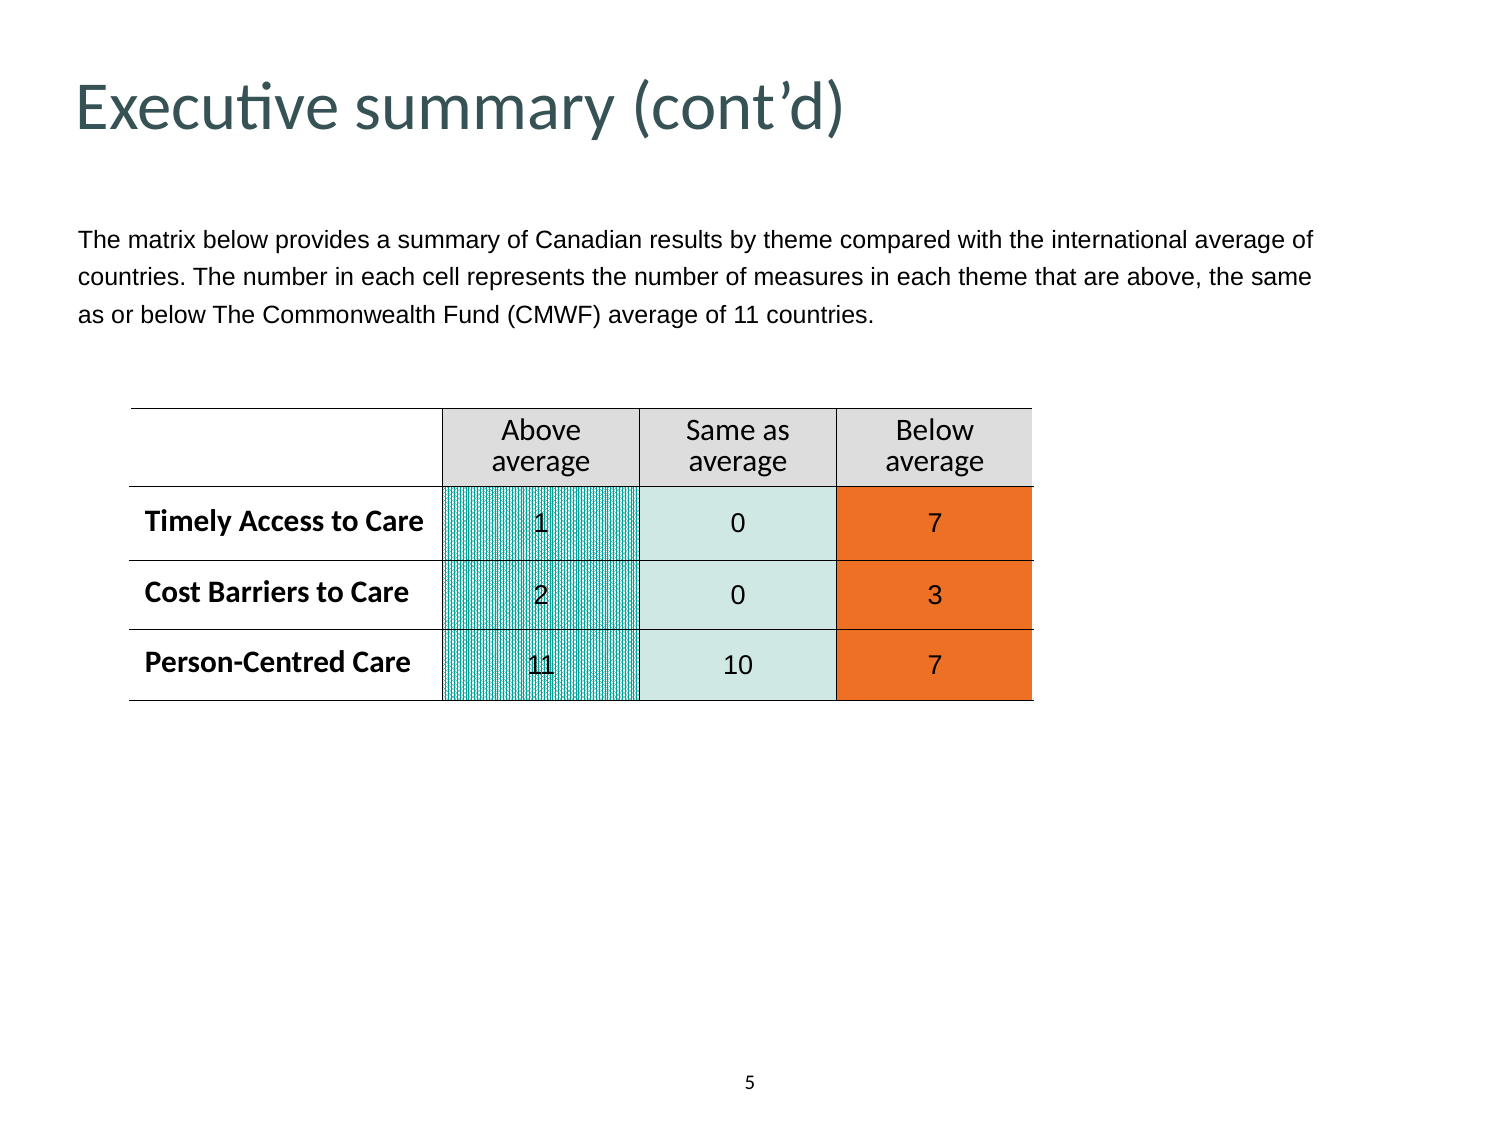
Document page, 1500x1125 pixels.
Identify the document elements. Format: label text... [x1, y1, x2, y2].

table_cell Cost Barriers to Care [131, 561, 442, 629]
table_cell Person-Centred Care [131, 630, 442, 700]
table_cell 3 [837, 561, 1032, 629]
table_cell 2 [443, 561, 639, 629]
table_cell 1 [443, 487, 639, 560]
table_cell 11 [443, 630, 639, 700]
list The matrix below provides a summary of Canadian results by theme compared with the international average of countries. The number in each cell represents the number of measures in each theme that are above, the same as or below The Commonwealth Fund (CMWF) average of 11 countries. [63, 208, 1363, 951]
table_cell 0 [640, 561, 836, 629]
table_cell Timely Access to Care [131, 487, 442, 560]
table_cell 7 [837, 630, 1032, 700]
table_cell 7 [837, 487, 1032, 560]
table_header Above average [443, 409, 639, 486]
title Executive summary (cont’d) [60, 60, 1411, 152]
table_header Same as average [640, 409, 836, 486]
table_cell 0 [640, 487, 836, 560]
table_header Below average [837, 409, 1032, 486]
table_cell 10 [640, 630, 836, 700]
table_header [131, 409, 442, 486]
